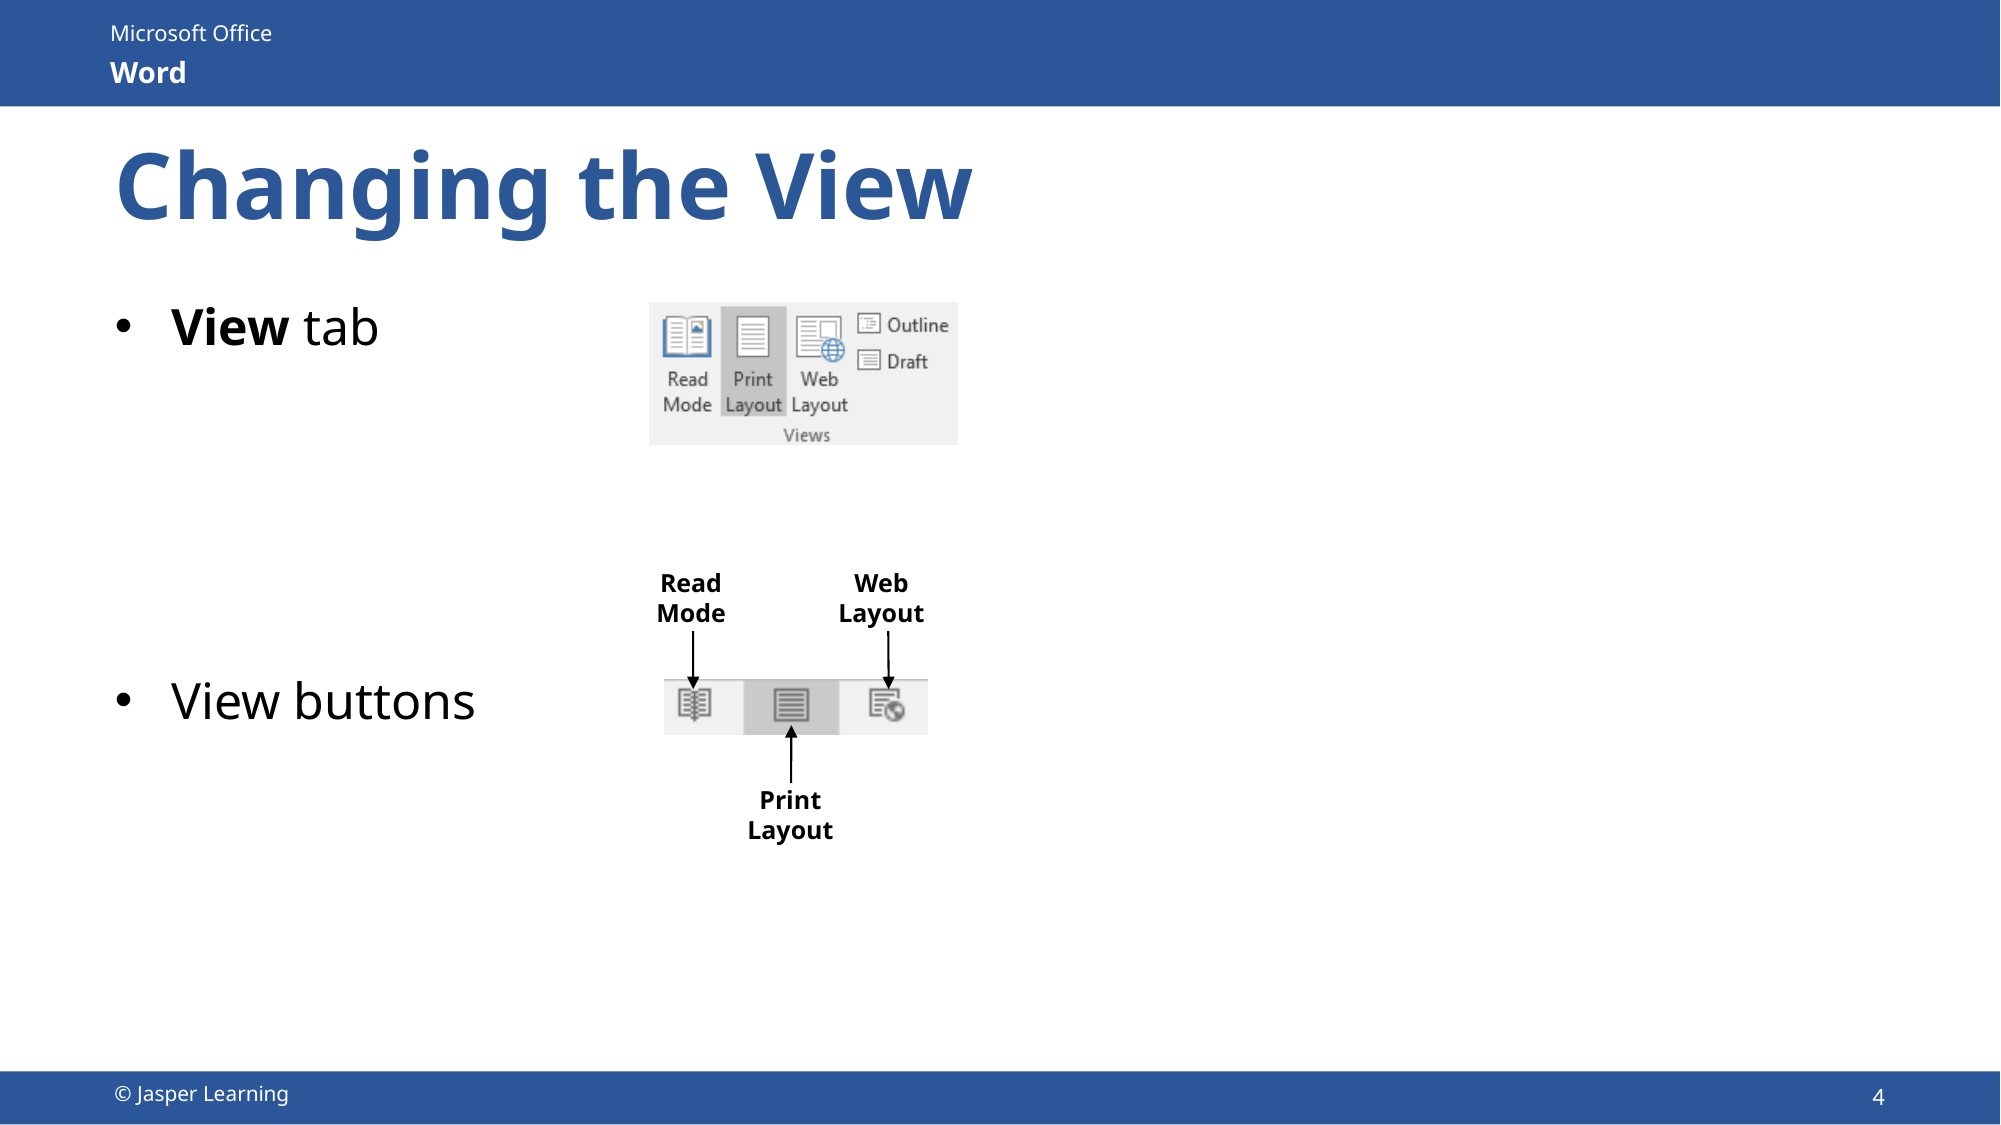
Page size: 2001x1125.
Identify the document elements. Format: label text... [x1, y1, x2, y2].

title Changing the View [99, 118, 1866, 248]
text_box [600, 561, 983, 867]
footer © Jasper Learning [99, 1074, 775, 1116]
list View tab View buttons [99, 283, 1900, 1026]
slide_number 4 [1433, 1065, 1900, 1125]
picture [648, 302, 958, 445]
